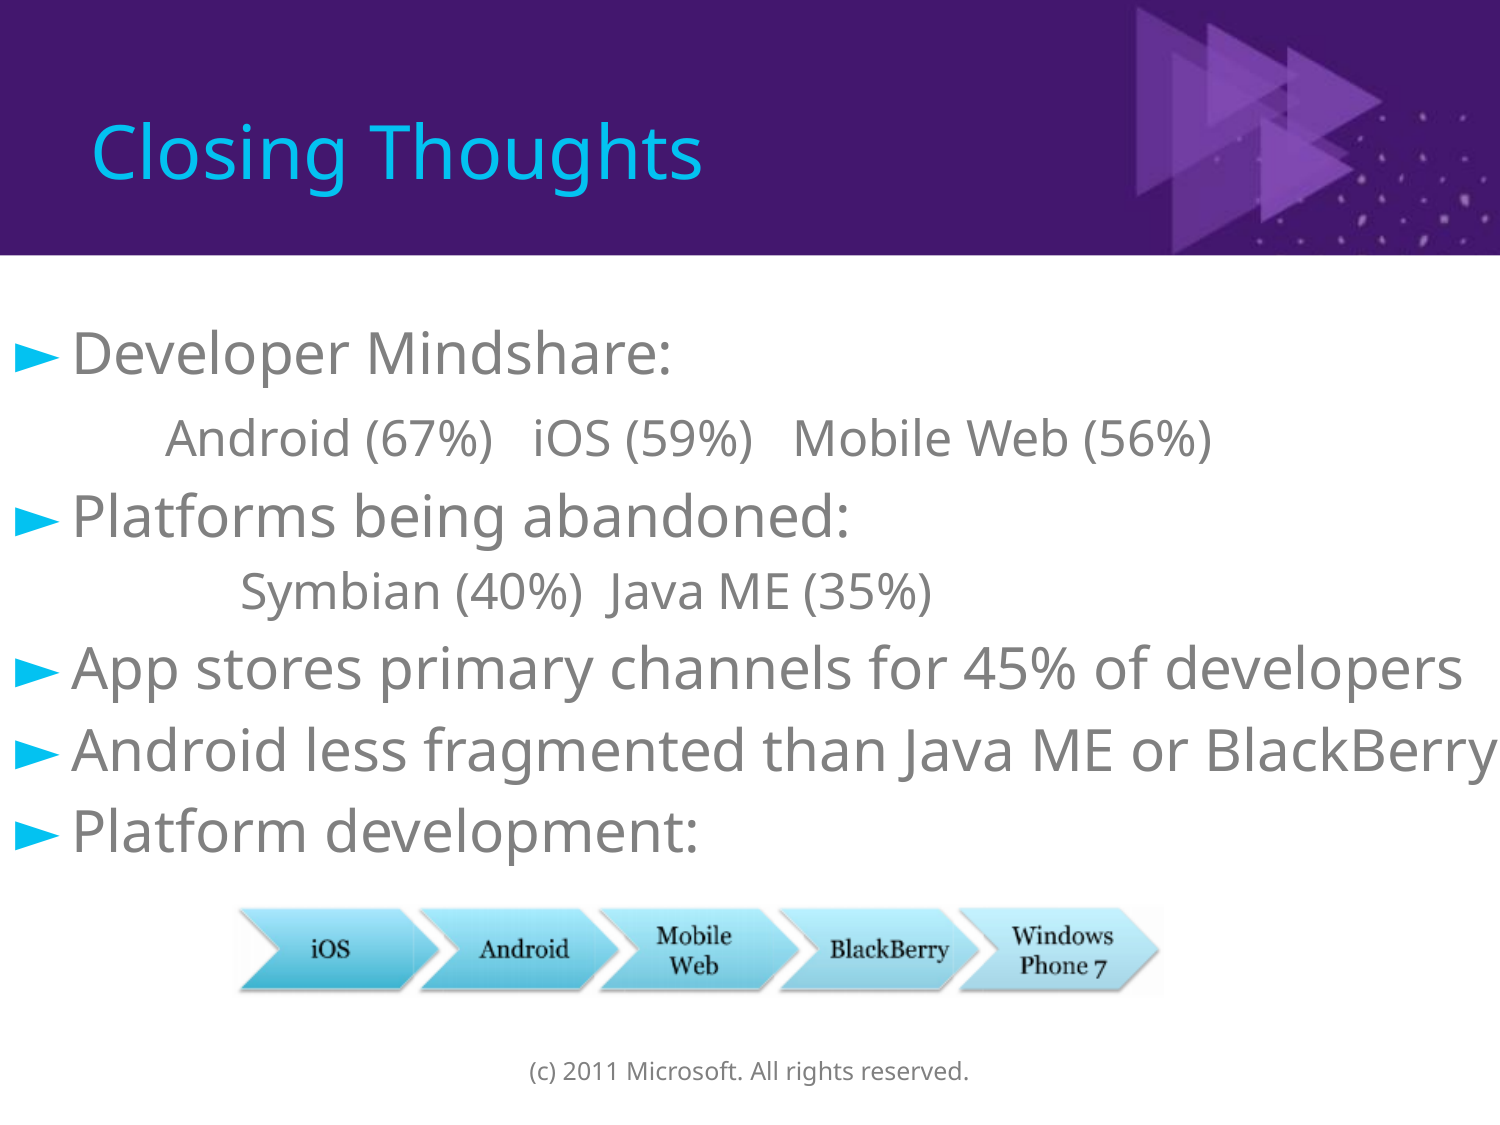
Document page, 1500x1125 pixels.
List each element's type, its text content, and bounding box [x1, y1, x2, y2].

picture [229, 889, 1164, 1012]
footer (c) 2011 Microsoft. All rights reserved. [512, 1042, 988, 1103]
list Developer Mindshare: Android (67%) iOS (59%) Mobile Web (56%) Platforms being abandoned: Symbian (40%) Java ME (35%) App stores primary channels for 45% of developers Android less fragmented than Java ME or BlackBerry Platform development: [0, 309, 1500, 941]
title Closing Thoughts [75, 56, 1425, 244]
picture [0, 0, 1500, 255]
